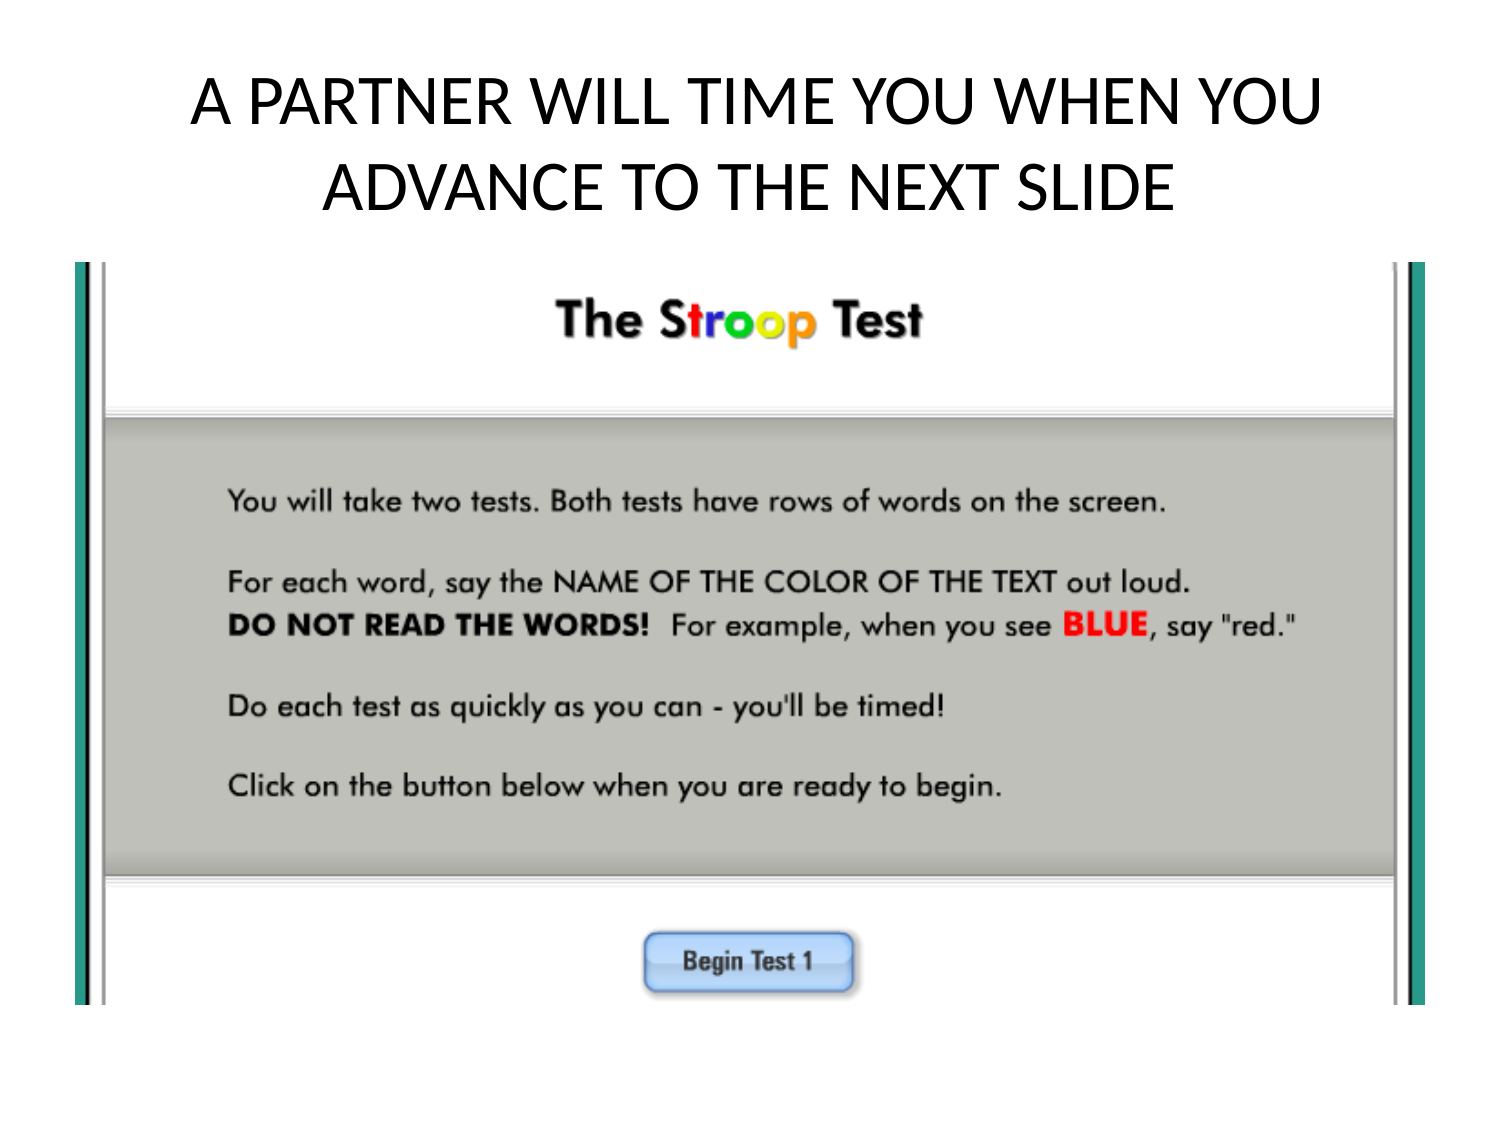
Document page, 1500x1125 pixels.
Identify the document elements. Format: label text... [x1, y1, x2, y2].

title A PARTNER WILL TIME YOU WHEN YOU ADVANCE TO THE NEXT SLIDE [75, 45, 1425, 233]
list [74, 262, 1426, 1006]
